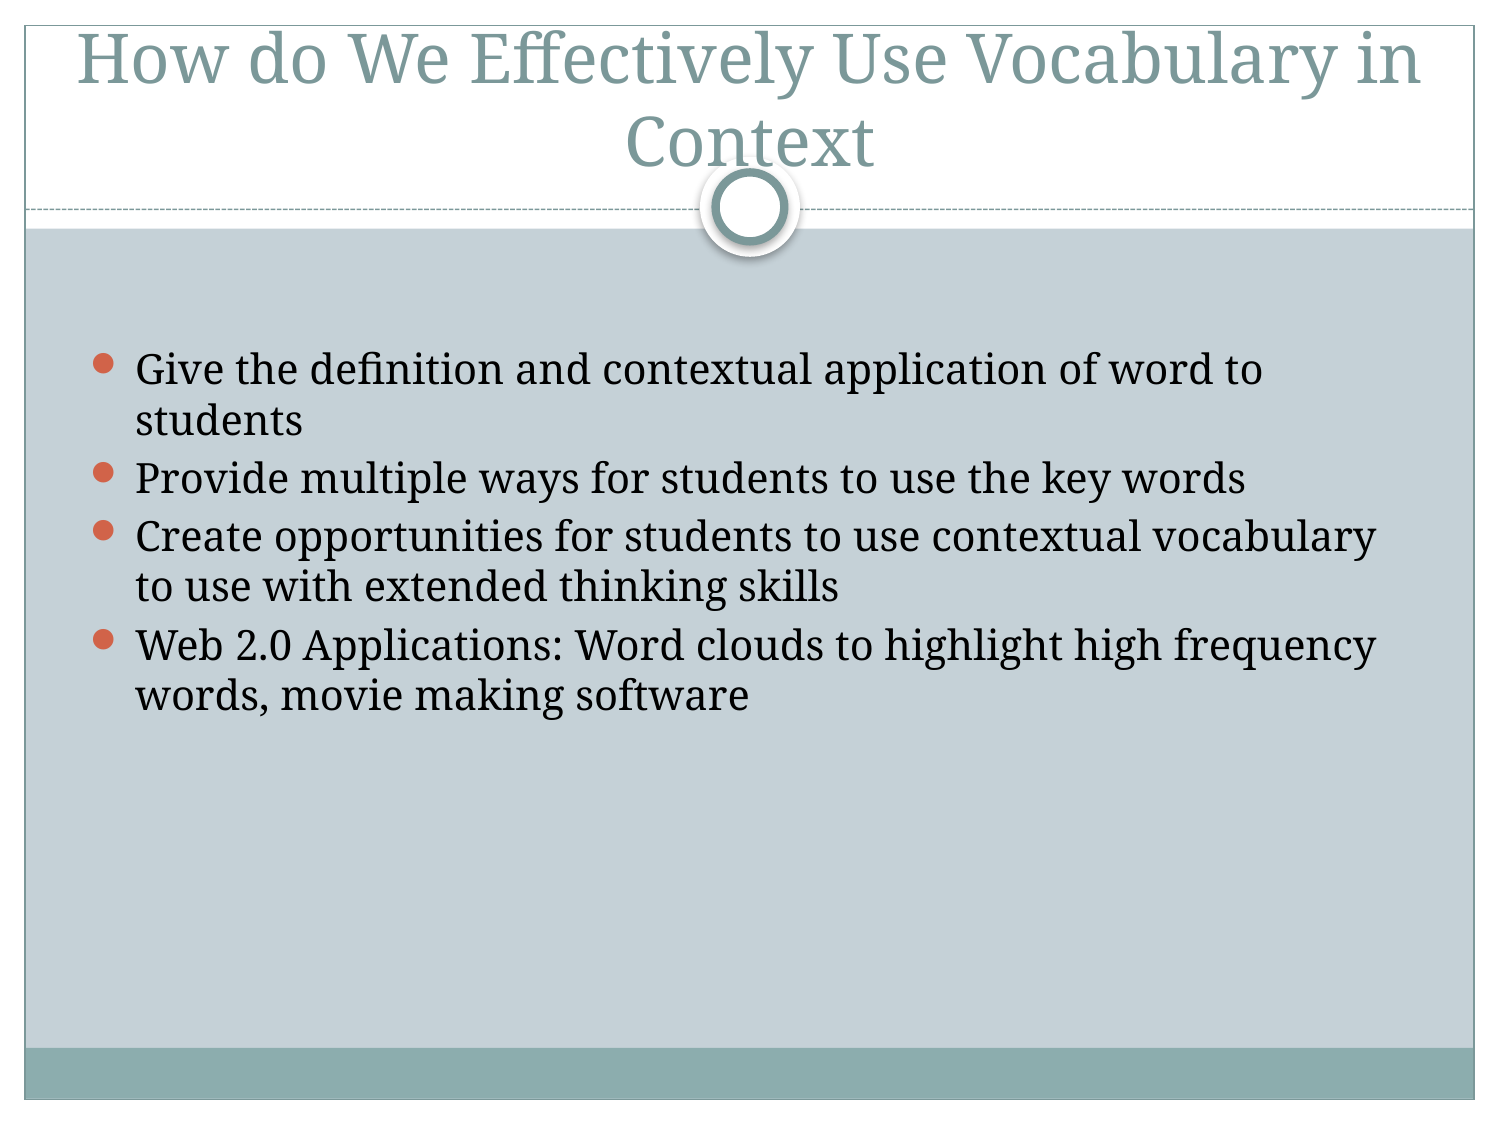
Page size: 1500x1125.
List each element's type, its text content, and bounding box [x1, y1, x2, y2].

title How do We Effectively Use Vocabulary in Context [37, 0, 1463, 188]
list Give the definition and contextual application of word to students Provide multiple ways for students to use the key words Create opportunities for students to use contextual vocabulary to use with extended thinking skills Web 2.0 Applications: Word clouds to highlight high frequency words, movie making software [74, 234, 1426, 1079]
